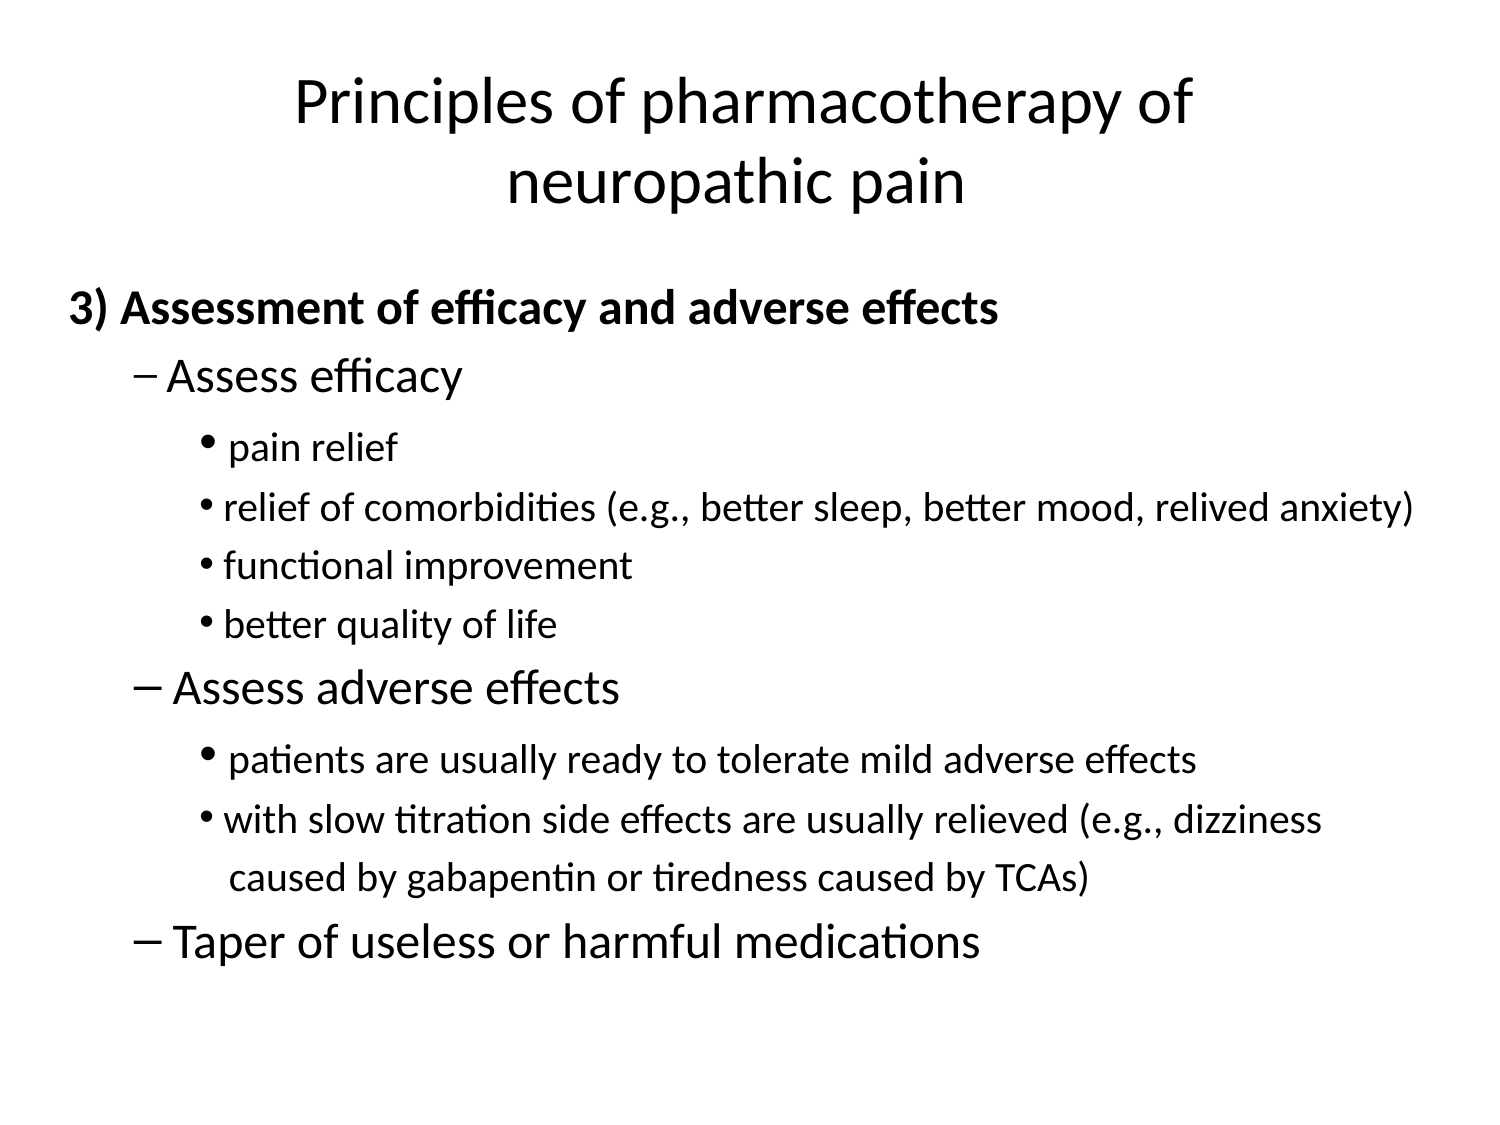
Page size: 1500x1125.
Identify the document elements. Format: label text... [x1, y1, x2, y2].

list 3) Assessment of efficacy and adverse effects Assess efficacy pain relief relief of comorbidities (e.g., better sleep, better mood, relived anxiety) functional improvement better quality of life Assess adverse effects patients are usually ready to tolerate mild adverse effects with slow titration side effects are usually relieved (e.g., dizziness caused by gabapentin or tiredness caused by TCAs) Taper of useless or harmful medications [52, 266, 1471, 1125]
text_box Principles of pharmacotherapy of neuropathic pain [123, 42, 1365, 231]
